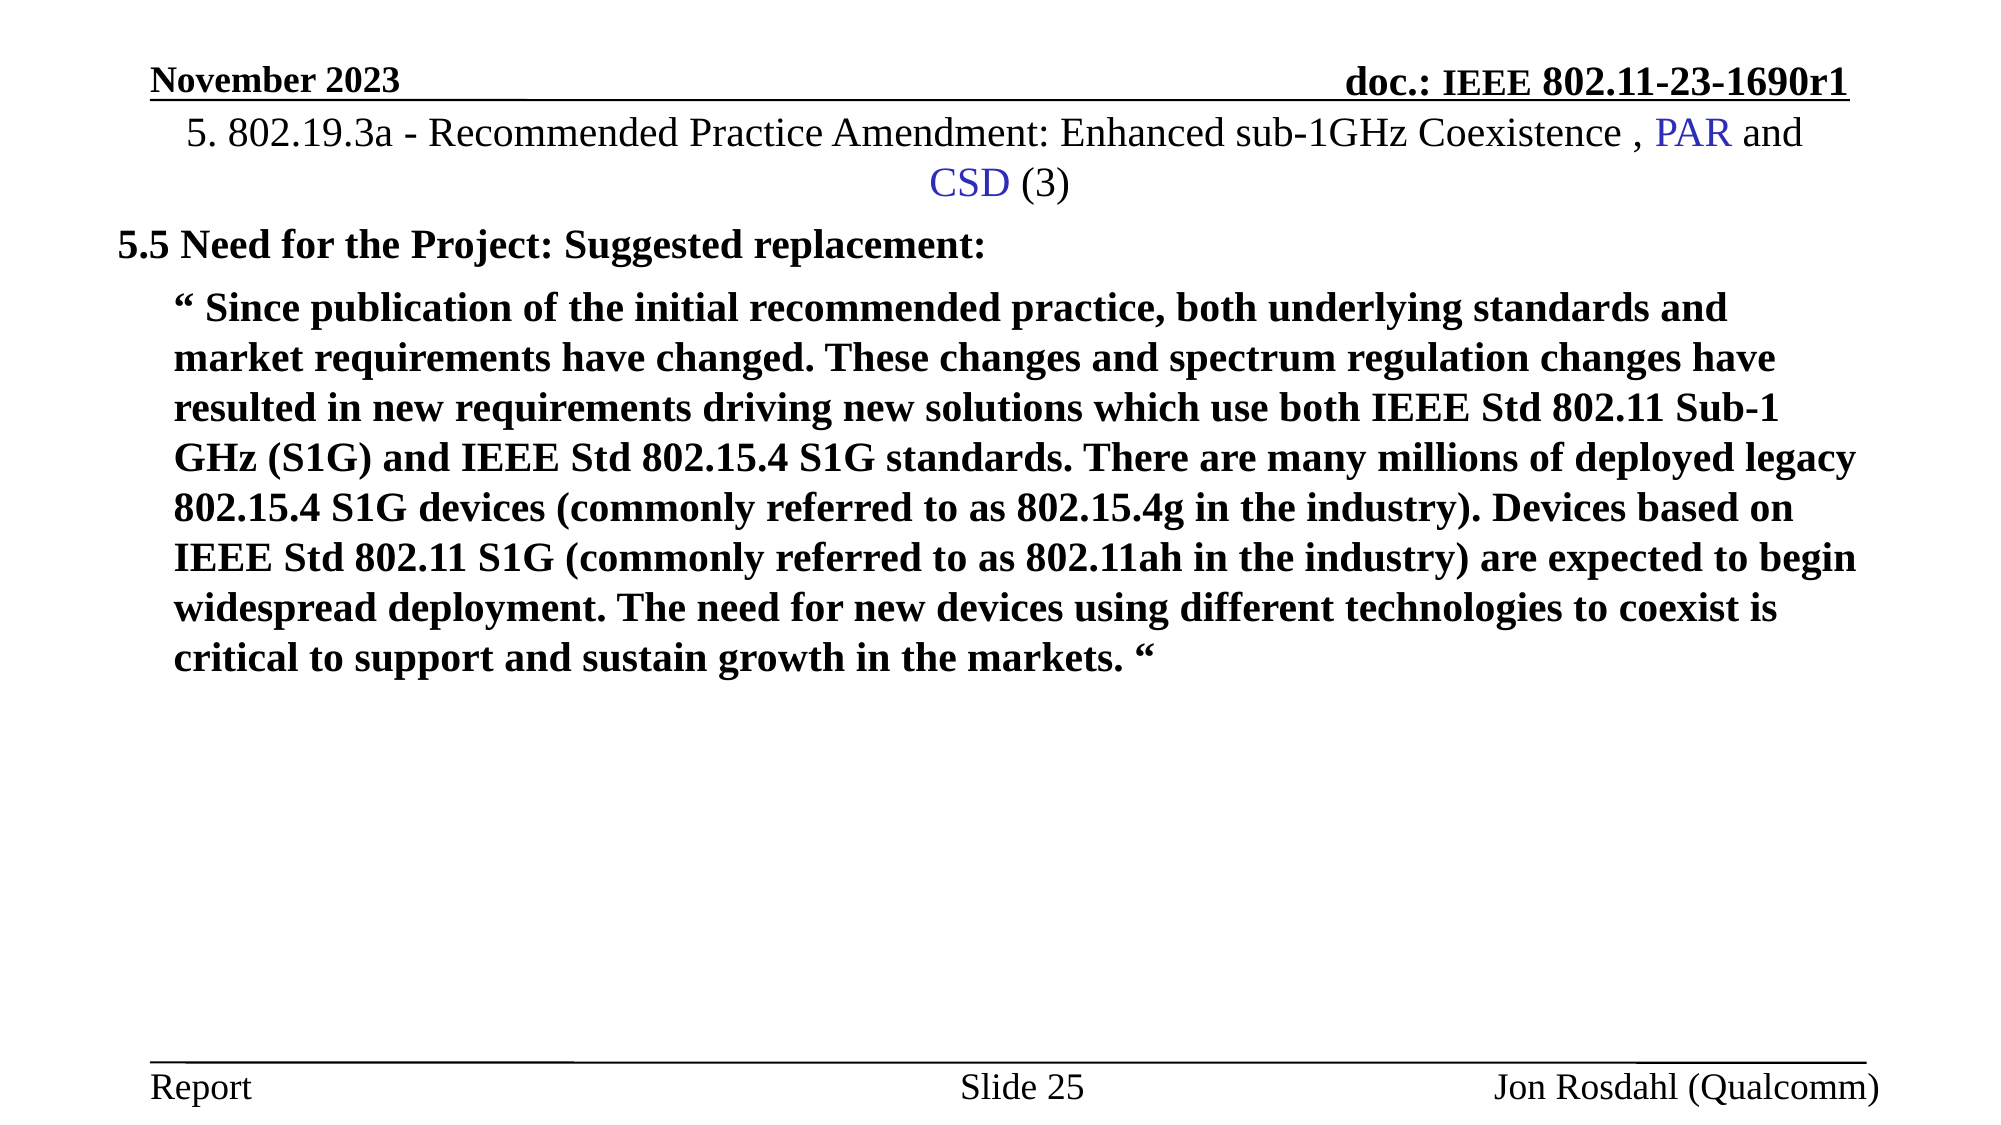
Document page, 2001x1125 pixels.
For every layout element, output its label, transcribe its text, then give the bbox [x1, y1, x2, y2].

footer Jon Rosdahl (Qualcomm) [1436, 1061, 1881, 1108]
slide_number Slide 25 [950, 1061, 1095, 1125]
title 5. 802.19.3a - Recommended Practice Amendment: Enhanced sub-1GHz Coexistence , PAR and CSD (3) [149, 112, 1850, 197]
list 5.5 Need for the Project: Suggested replacement: “ Since publication of the initial recommended practice, both underlying standards and market requirements have changed. These changes and spectrum regulation changes have resulted in new requirements driving new solutions which use both IEEE Std 802.11 Sub-1 GHz (S1G) and IEEE Std 802.15.4 S1G standards. There are many millions of deployed legacy 802.15.4 S1G devices (commonly referred to as 802.15.4g in the industry). Devices based on IEEE Std 802.11 S1G (commonly referred to as 802.11ah in the industry) are expected to begin widespread deployment. The need for new devices using different technologies to coexist is critical to support and sustain growth in the markets. “ [102, 208, 1881, 1000]
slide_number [149, 49, 431, 100]
